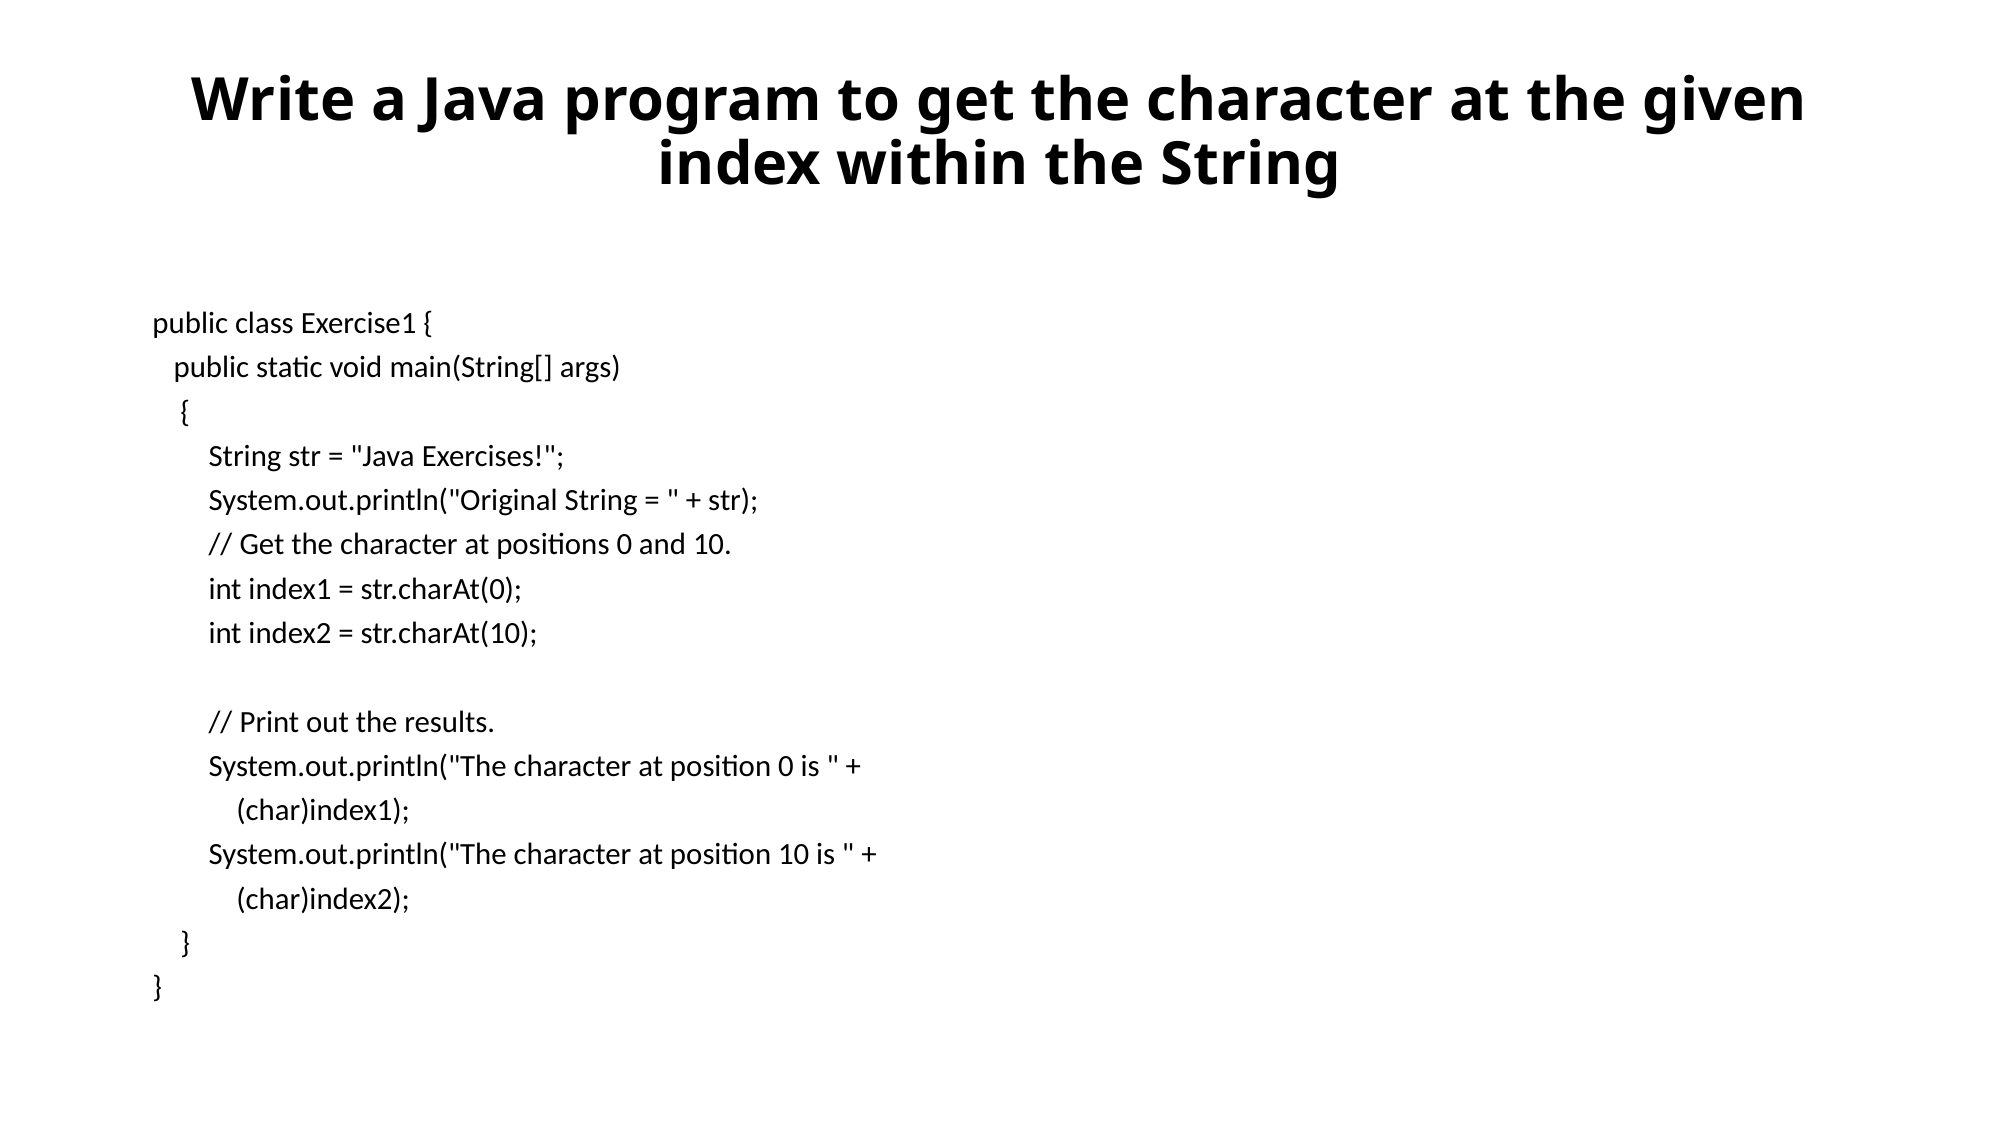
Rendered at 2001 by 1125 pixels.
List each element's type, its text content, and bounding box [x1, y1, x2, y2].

title Write a Java program to get the character at the given index within the String [137, 59, 1863, 278]
list public class Exercise1 { public static void main(String[] args) { String str = "Java Exercises!"; System.out.println("Original String = " + str); // Get the character at positions 0 and 10. int index1 = str.charAt(0); int index2 = str.charAt(10); // Print out the results. System.out.println("The character at position 0 is " + (char)index1); System.out.println("The character at position 10 is " + (char)index2); } } [137, 299, 1863, 1014]
